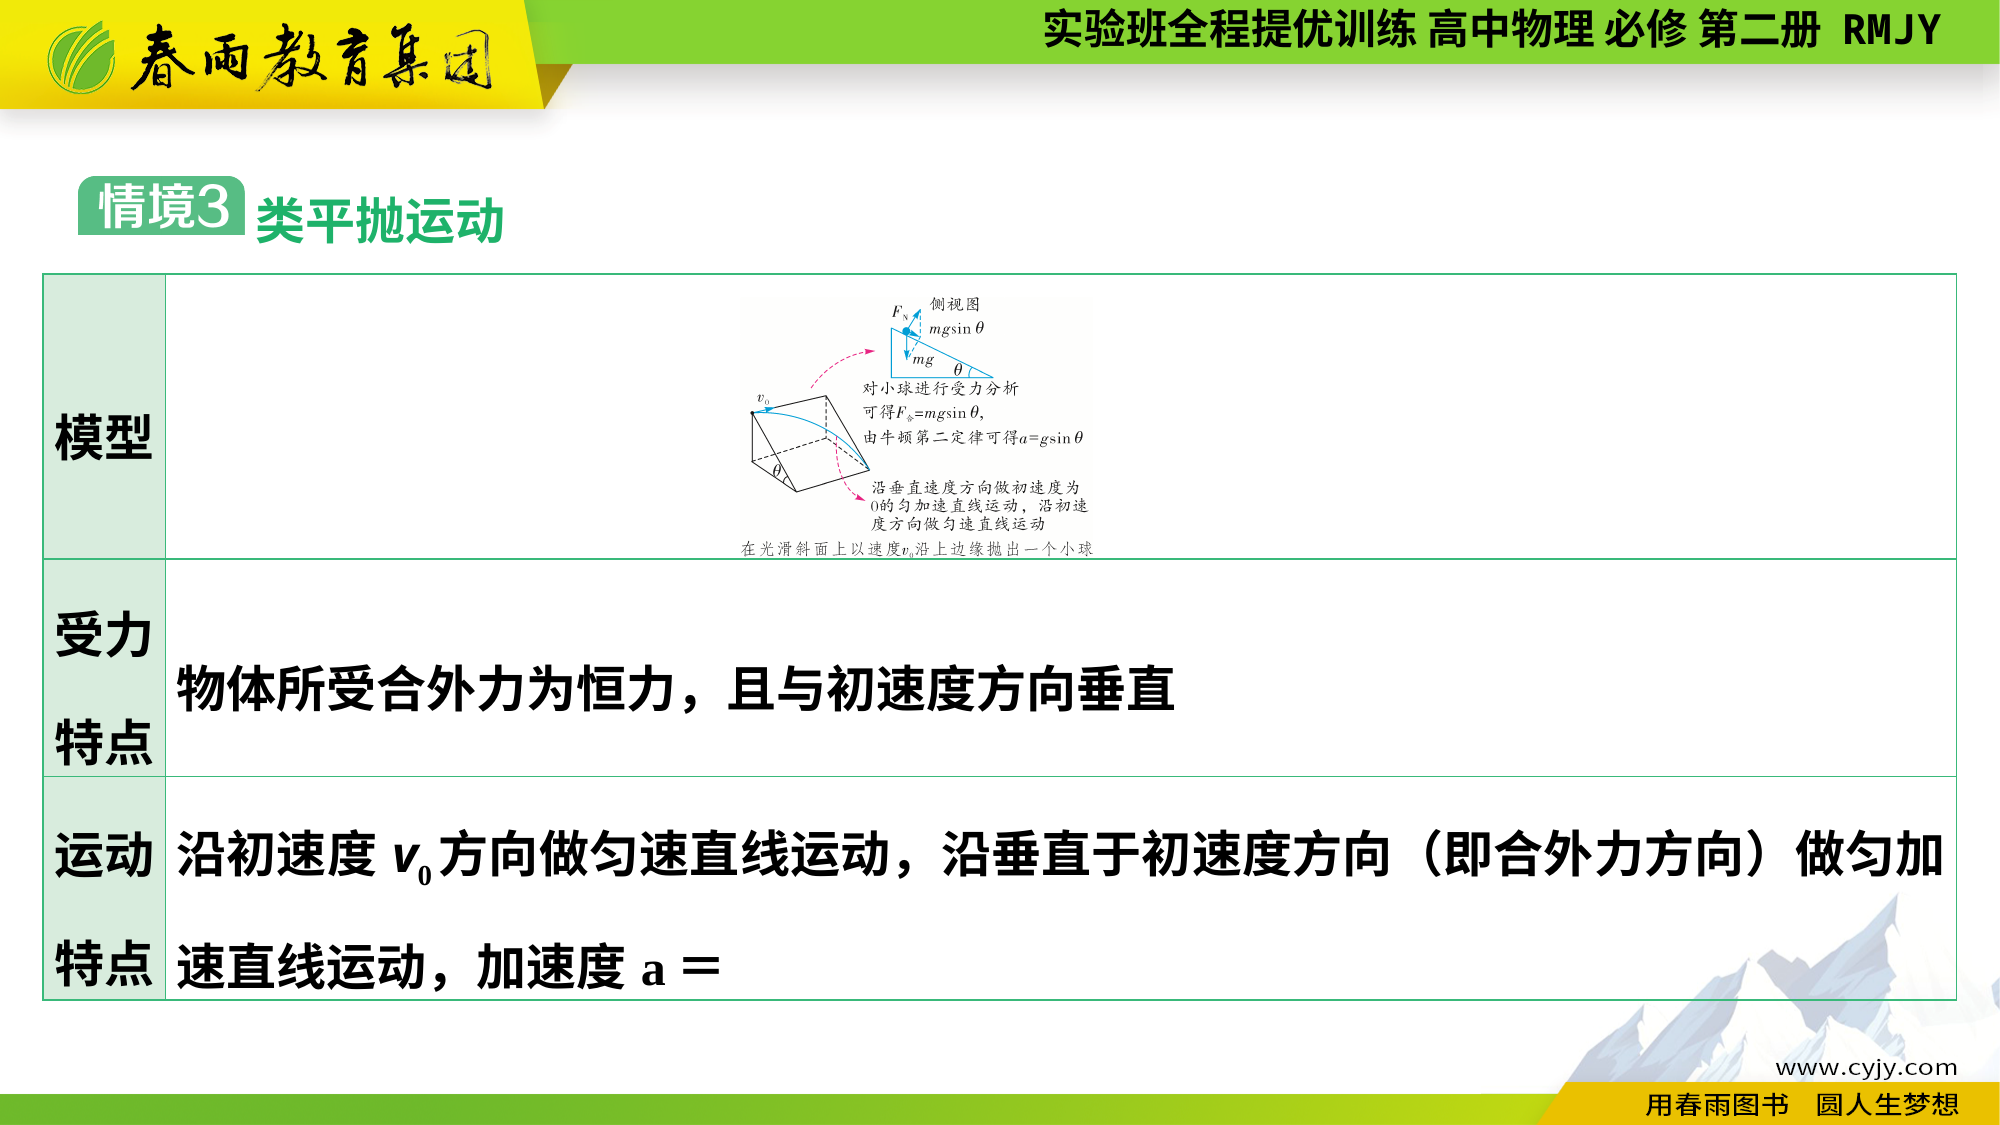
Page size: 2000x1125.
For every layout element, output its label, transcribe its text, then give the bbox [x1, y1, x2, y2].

picture [0, 0, 2000, 1125]
list 类平抛运动 [59, 152, 1944, 247]
